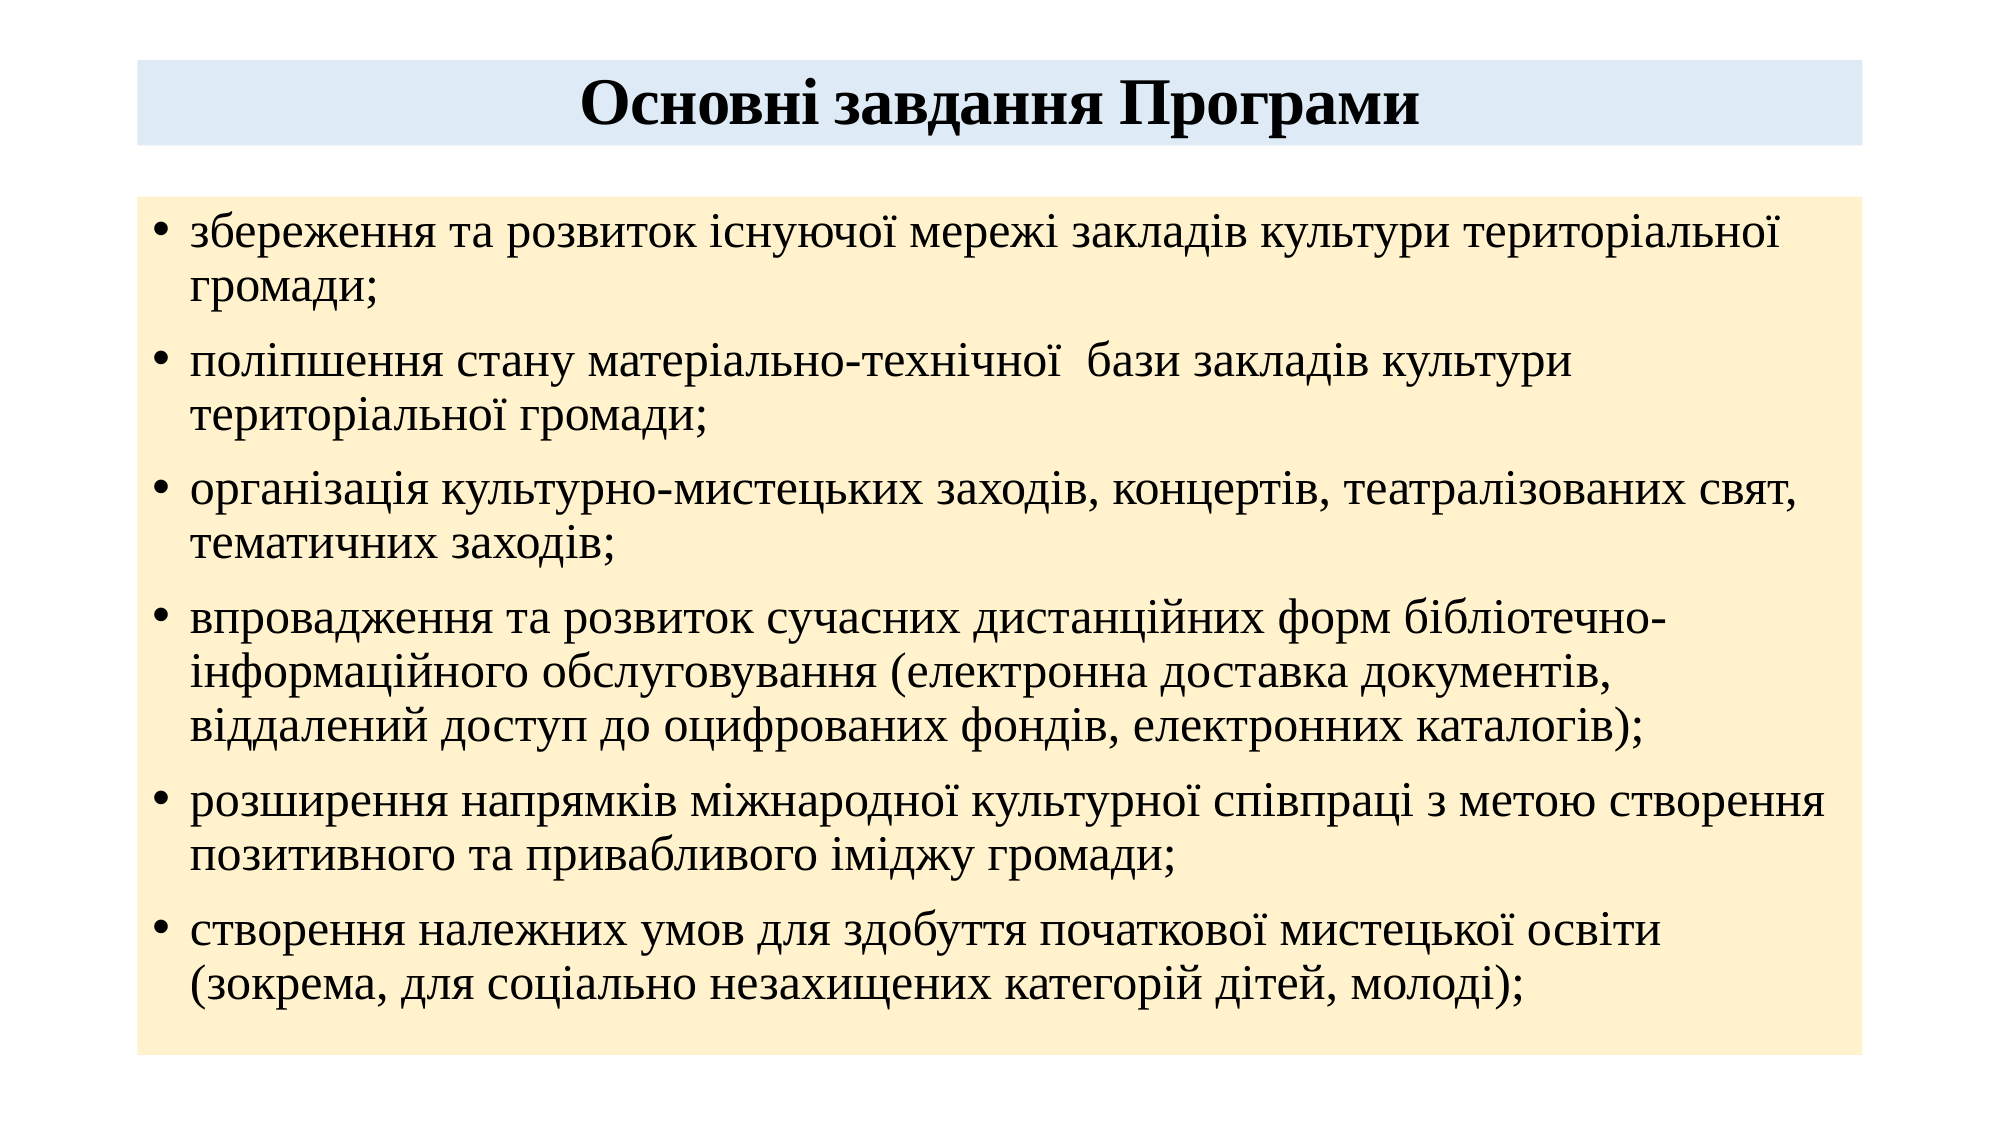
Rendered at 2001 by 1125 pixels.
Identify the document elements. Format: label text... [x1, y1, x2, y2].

list збереження та розвиток існуючої мережі закладів культури територіальної громади; поліпшення стану матеріально-технічної бази закладів культури територіальної громади; організація культурно-мистецьких заходів, концертів, театралізованих свят, тематичних заходів; впровадження та розвиток сучасних дистанційних форм бібліотечно-інформаційного обслуговування (електронна доставка документів, віддалений доступ до оцифрованих фондів, електронних каталогів); розширення напрямків міжнародної культурної співпраці з метою створення позитивного та привабливого іміджу громади; створення належних умов для здобуття початкової мистецької освіти (зокрема, для соціально незахищених категорій дітей, молоді); [137, 196, 1863, 1055]
title Основні завдання Програми [137, 59, 1863, 146]
